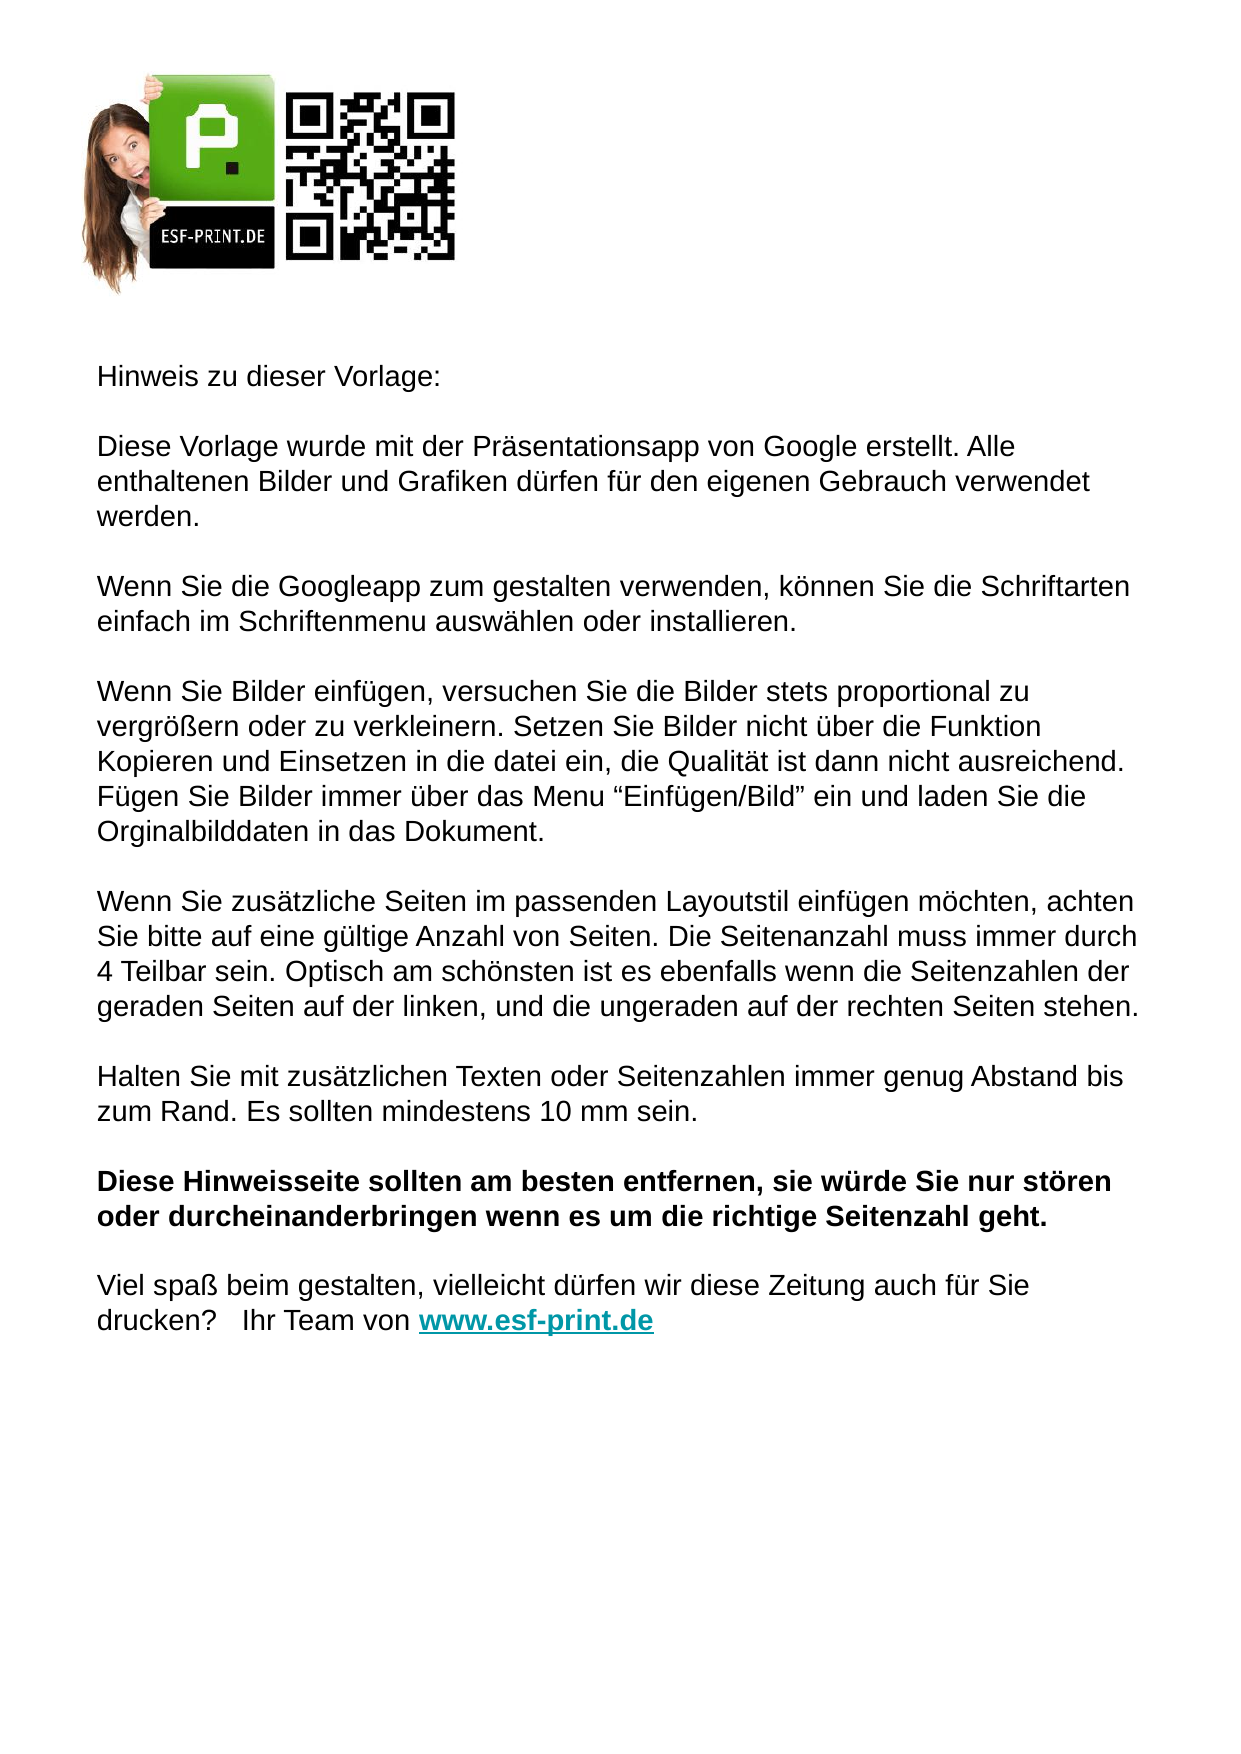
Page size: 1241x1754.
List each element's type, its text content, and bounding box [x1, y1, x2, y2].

text_box Hinweis zu dieser Vorlage: Diese Vorlage wurde mit der Präsentationsapp von Google erstellt. Alle enthaltenen Bilder und Grafiken dürfen für den eigenen Gebrauch verwendet werden. Wenn Sie die Googleapp zum gestalten verwenden, können Sie die Schriftarten einfach im Schriftenmenu auswählen oder installieren. Wenn Sie Bilder einfügen, versuchen Sie die Bilder stets proportional zu vergrößern oder zu verkleinern. Setzen Sie Bilder nicht über die Funktion Kopieren und Einsetzen in die datei ein, die Qualität ist dann nicht ausreichend. Fügen Sie Bilder immer über das Menu “Einfügen/Bild” ein und laden Sie die Orginalbilddaten in das Dokument. Wenn Sie zusätzliche Seiten im passenden Layoutstil einfügen möchten, achten Sie bitte auf eine gültige Anzahl von Seiten. Die Seitenanzahl muss immer durch 4 Teilbar sein. Optisch am schönsten ist es ebenfalls wenn die Seitenzahlen der geraden Seiten auf der linken, und die ungeraden auf der rechten Seiten stehen. Halten Sie mit zusätzlichen Texten oder Seitenzahlen immer genug Abstand bis zum Rand. Es sollten mindestens 10 mm sein. Diese Hinweisseite sollten am besten entfernen, sie würde Sie nur stören oder durcheinanderbringen wenn es um die richtige Seitenzahl geht. Viel spaß beim gestalten, vielleicht dürfen wir diese Zeitung auch für Sie drucken? Ihr Team von www.esf-print.de [81, 342, 1161, 1692]
picture [81, 70, 469, 297]
